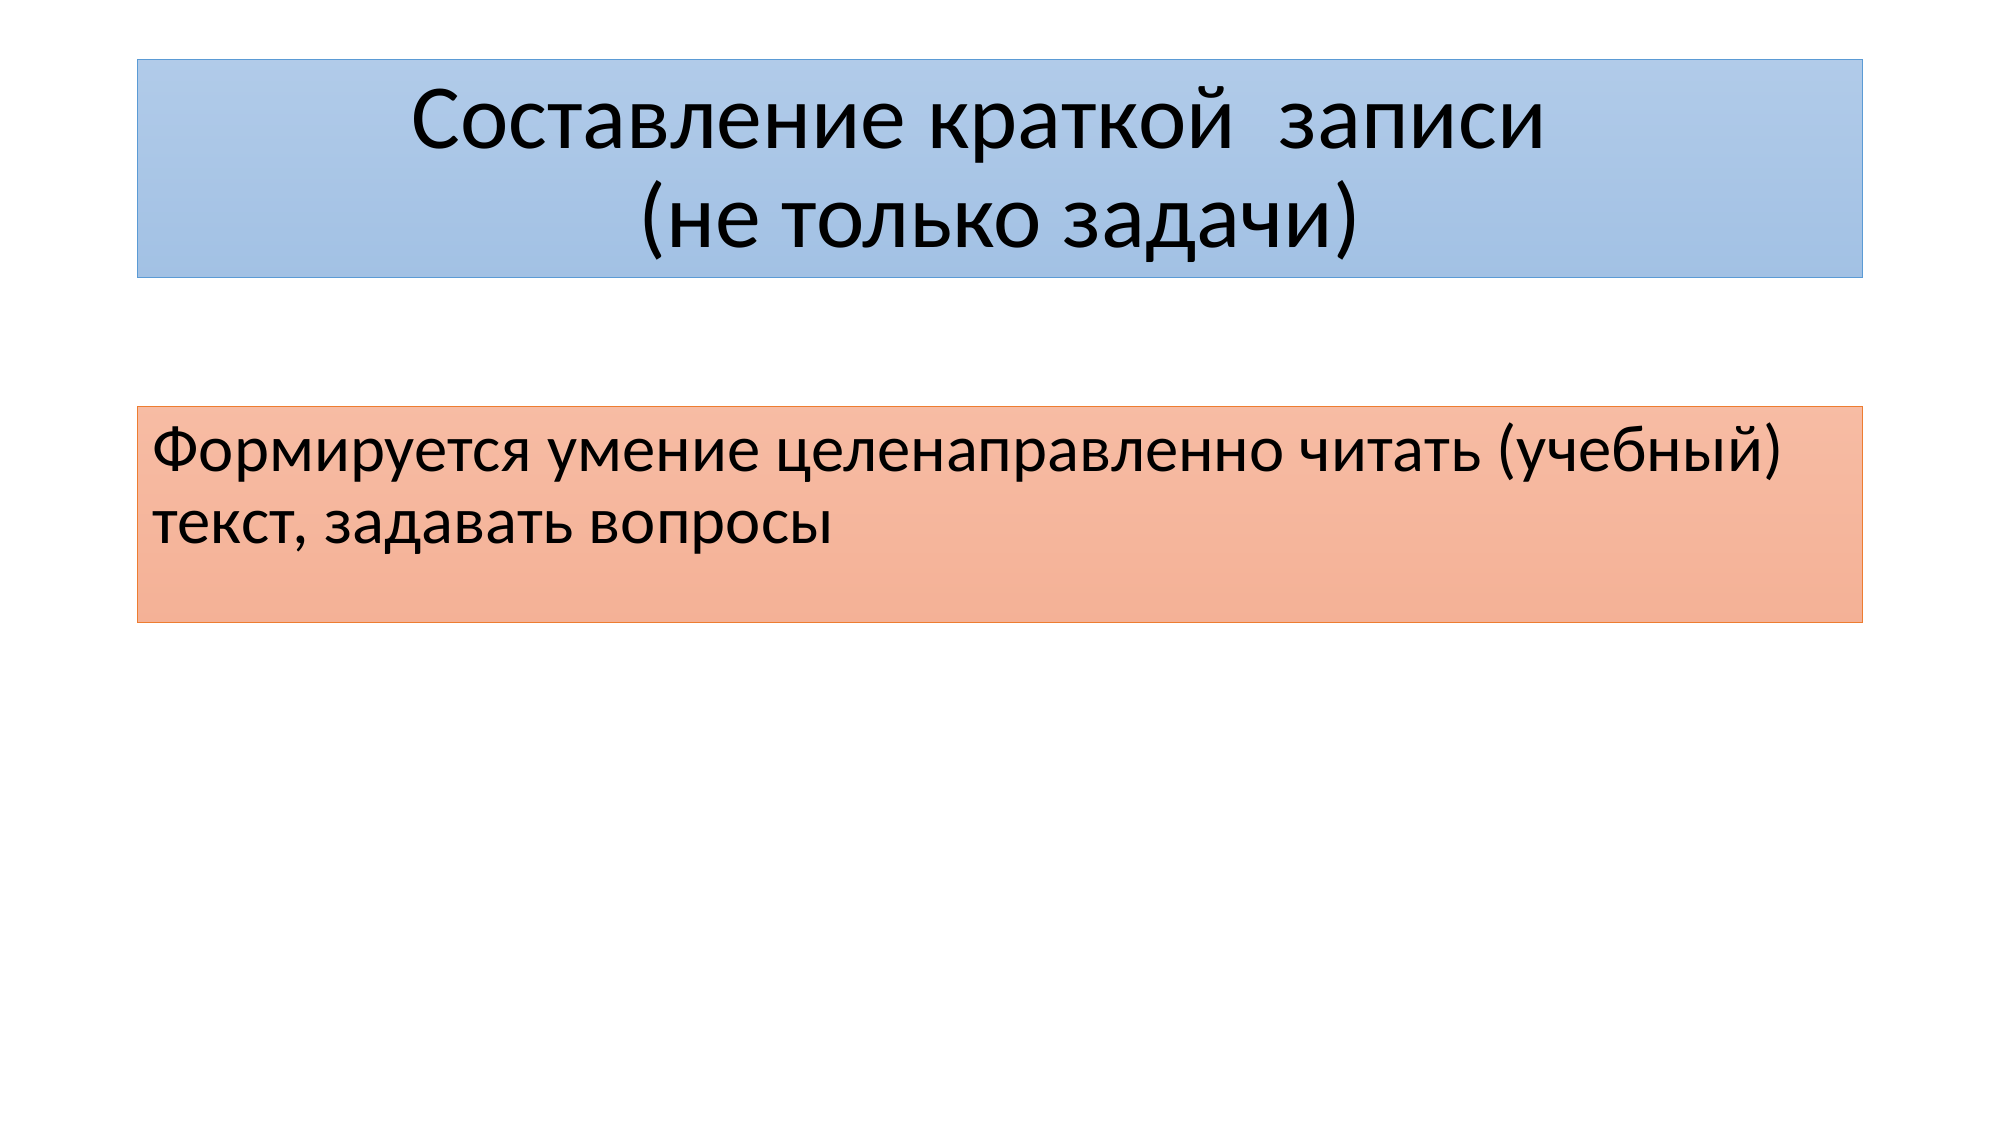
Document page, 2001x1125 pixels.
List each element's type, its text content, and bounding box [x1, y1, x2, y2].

list Формируется умение целенаправленно читать (учебный) текст, задавать вопросы [137, 406, 1863, 623]
title Составление краткой записи (не только задачи) [137, 59, 1863, 278]
